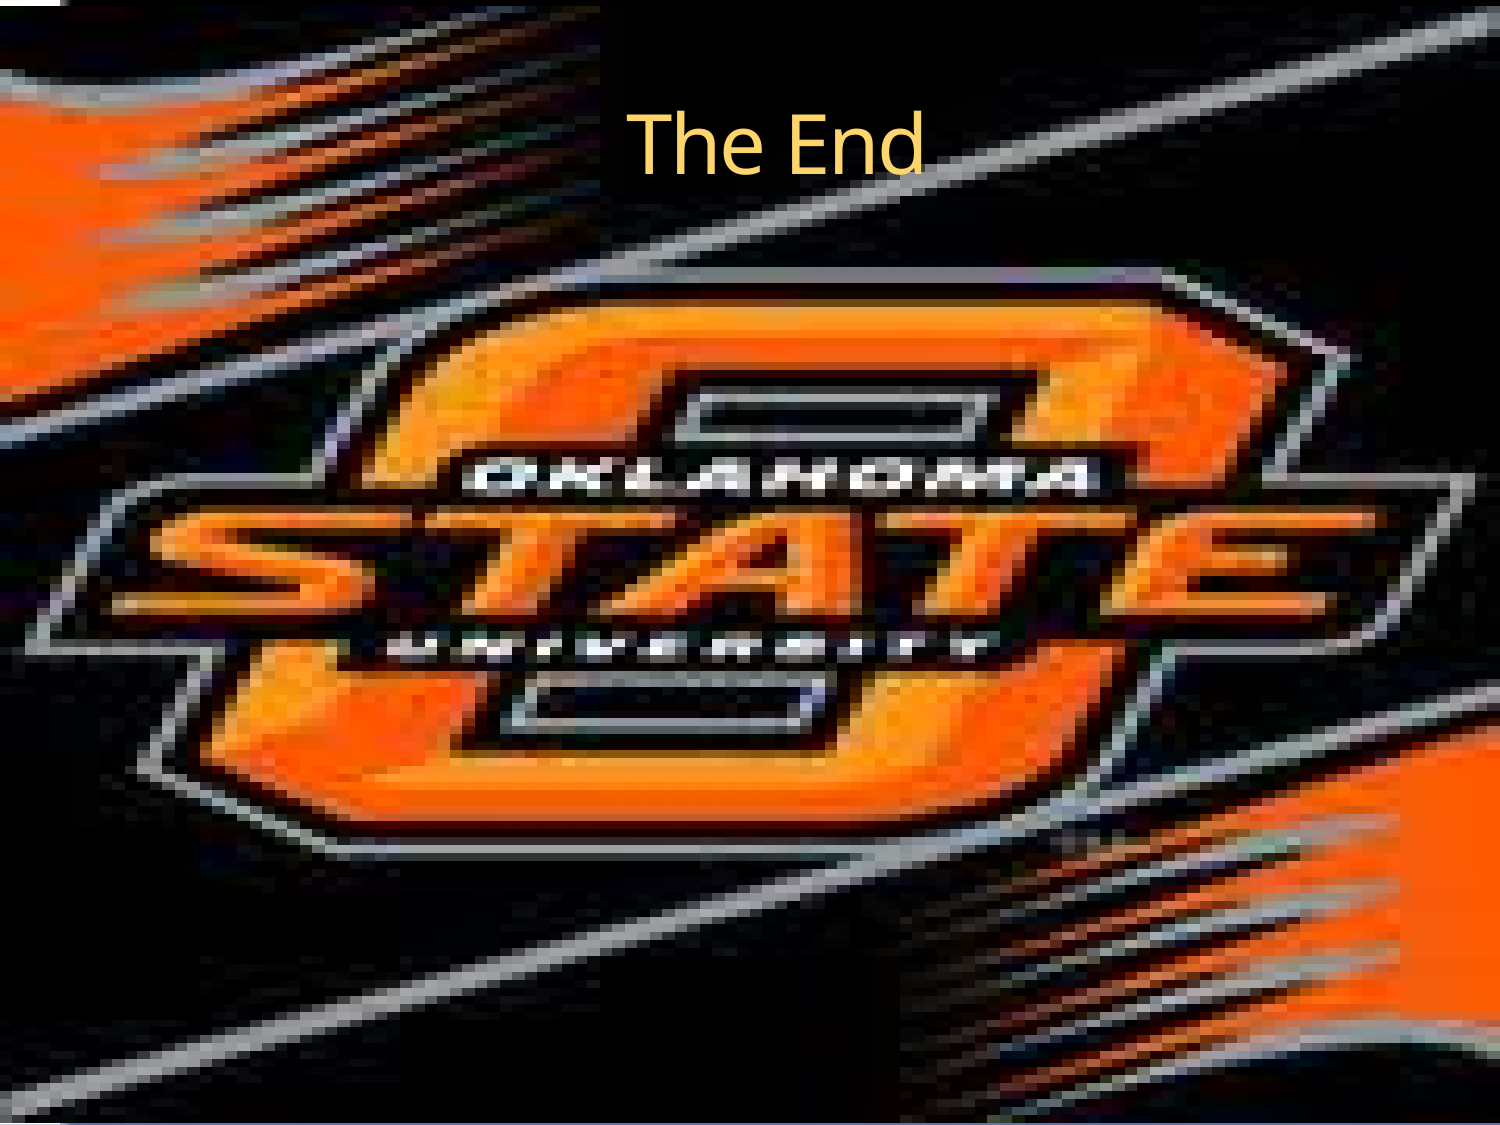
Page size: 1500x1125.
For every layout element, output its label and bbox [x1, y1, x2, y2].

list [0, 6, 1500, 1124]
